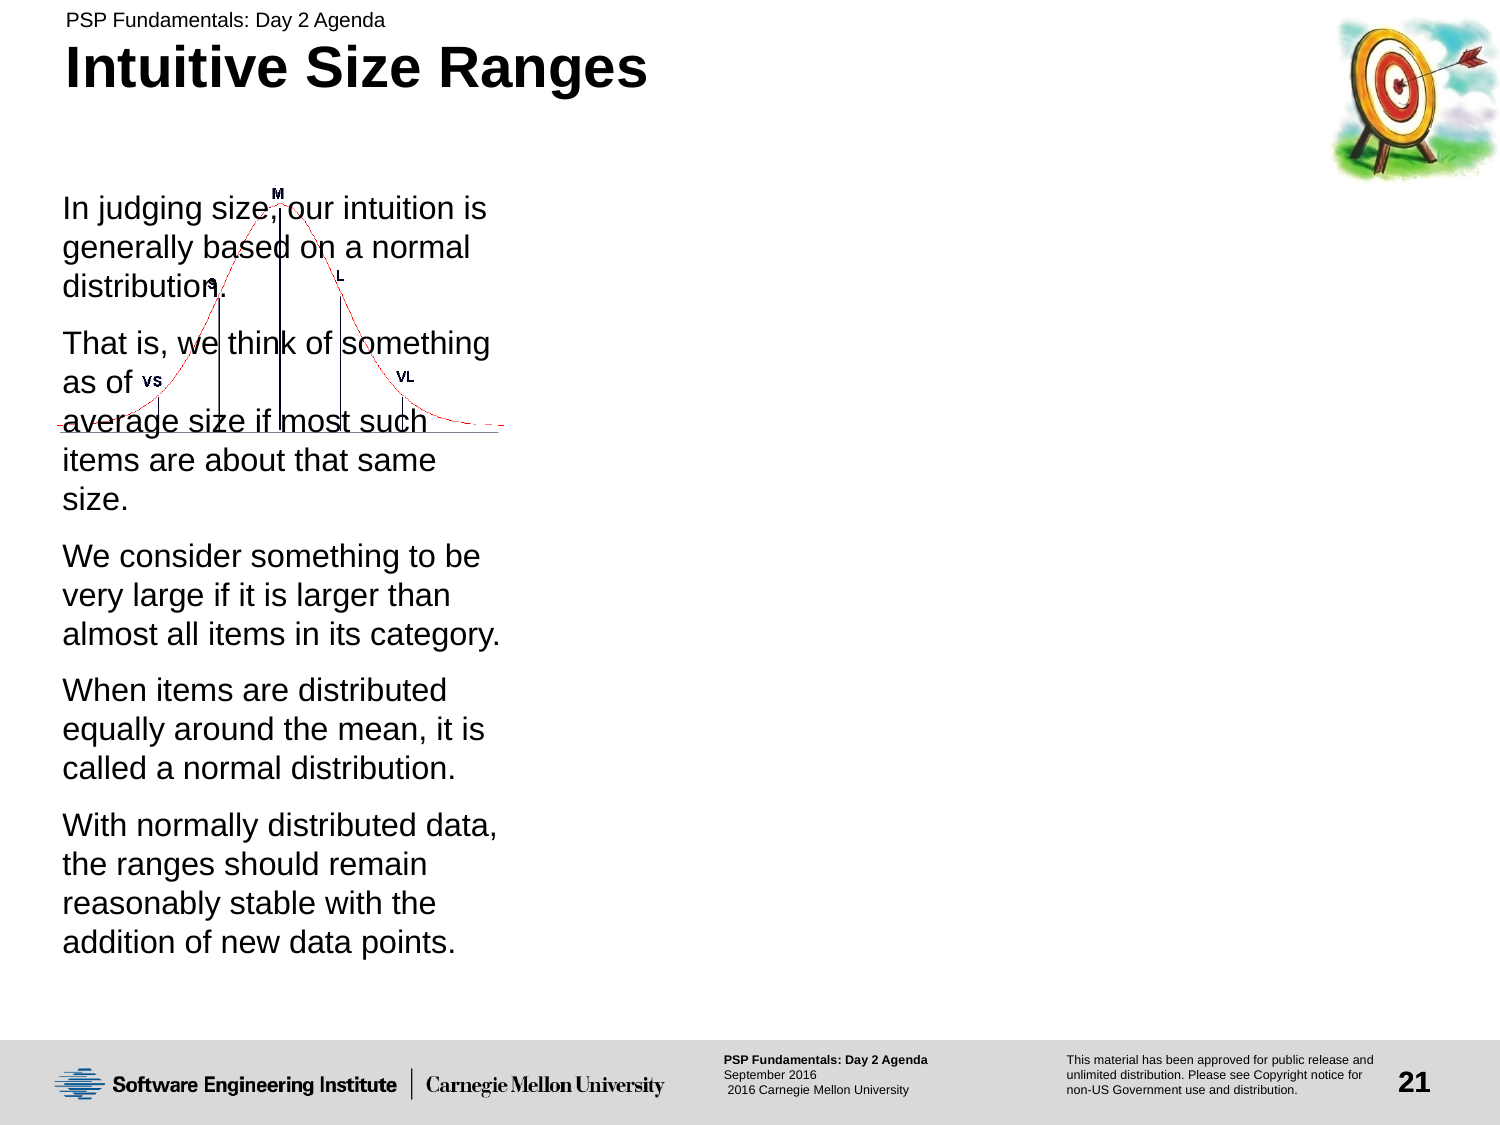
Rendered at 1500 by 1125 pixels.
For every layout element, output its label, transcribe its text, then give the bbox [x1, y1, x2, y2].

picture [46, 1061, 673, 1104]
title Intuitive Size Ranges [65, 37, 1330, 148]
picture [23, 141, 564, 455]
list In judging size, our intuition is generally based on a normal distribution. That is, we think of something as of average size if most such items are about that same size. We consider something to be very large if it is larger than almost all items in its category. When items are distributed equally around the mean, it is called a normal distribution. With normally distributed data, the ranges should remain reasonably stable with the addition of new data points. [62, 455, 507, 1000]
picture [1330, 14, 1500, 185]
